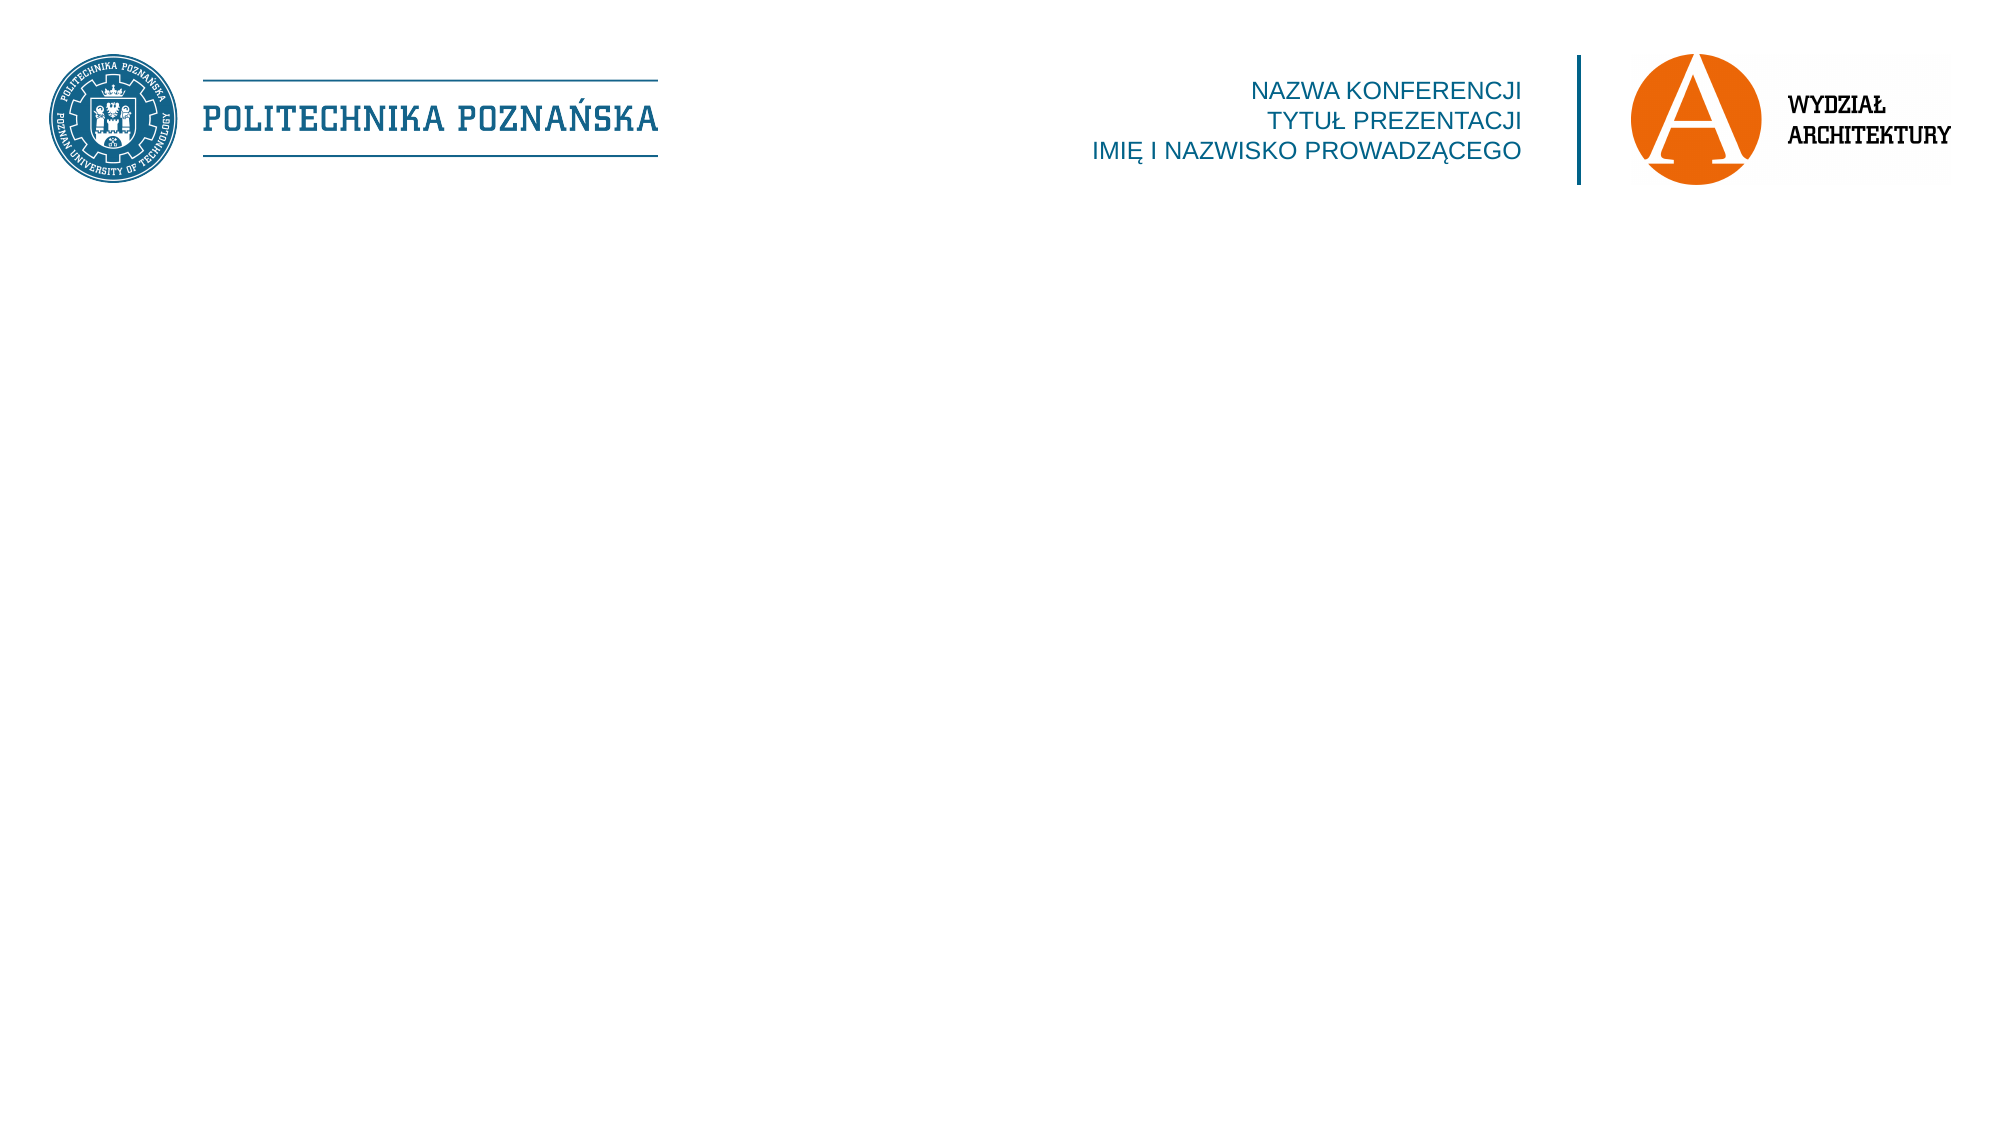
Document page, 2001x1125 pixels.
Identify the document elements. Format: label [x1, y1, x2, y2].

picture [1631, 54, 1951, 185]
picture [49, 54, 658, 183]
